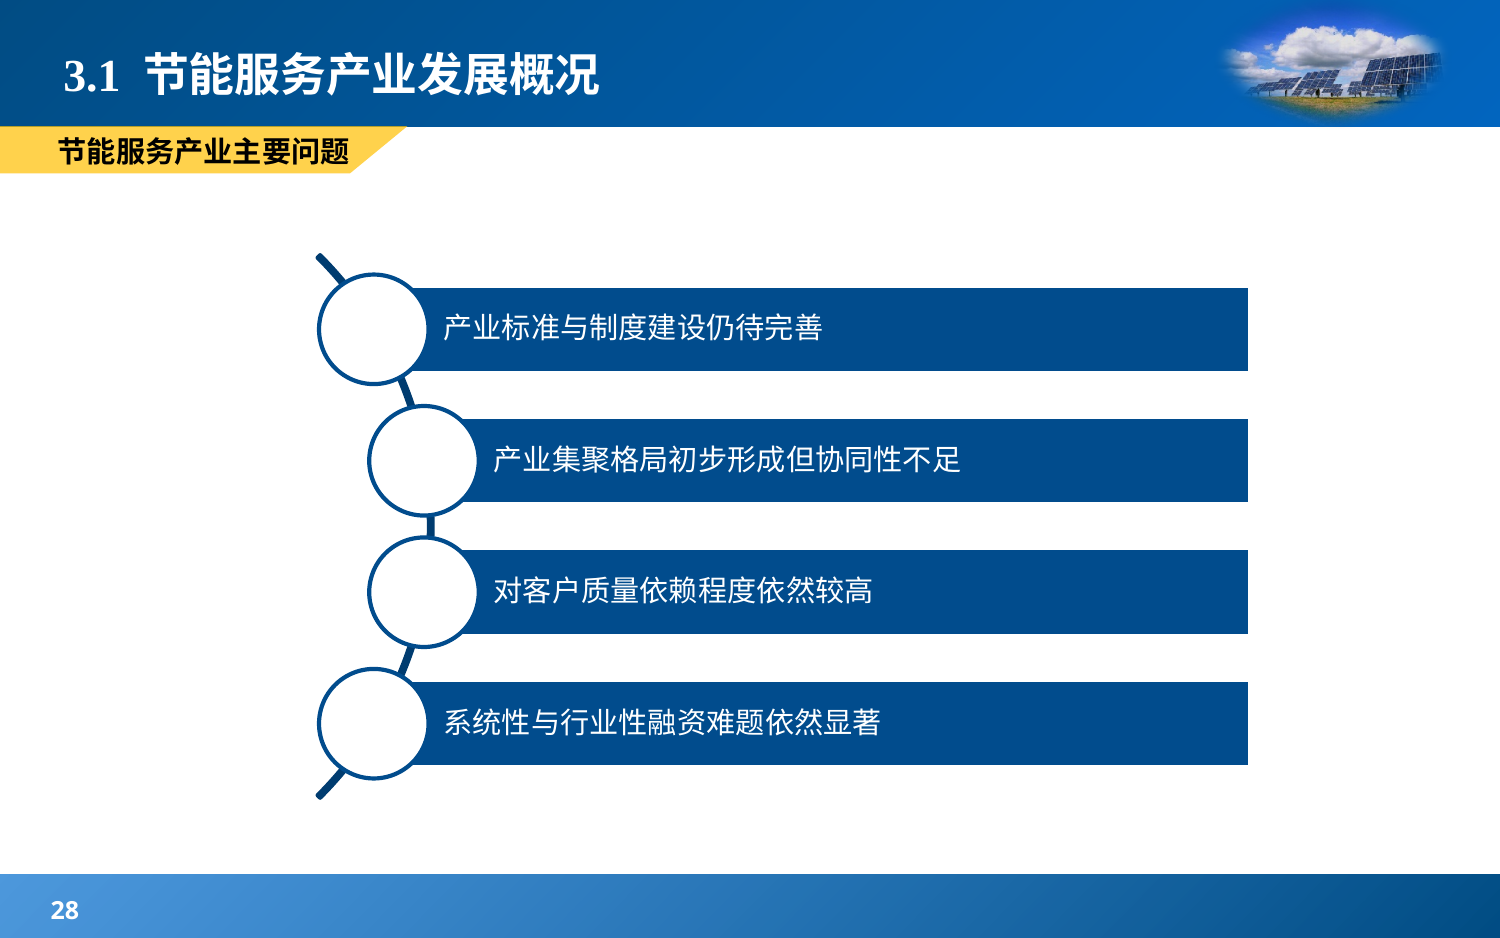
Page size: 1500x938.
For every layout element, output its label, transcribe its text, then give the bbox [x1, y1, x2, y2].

text_box 节能服务产业主要问题 [0, 124, 410, 176]
picture [1233, 6, 1433, 113]
title 3.1 节能服务产业发展概况 [48, 19, 1005, 127]
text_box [308, 241, 1259, 812]
